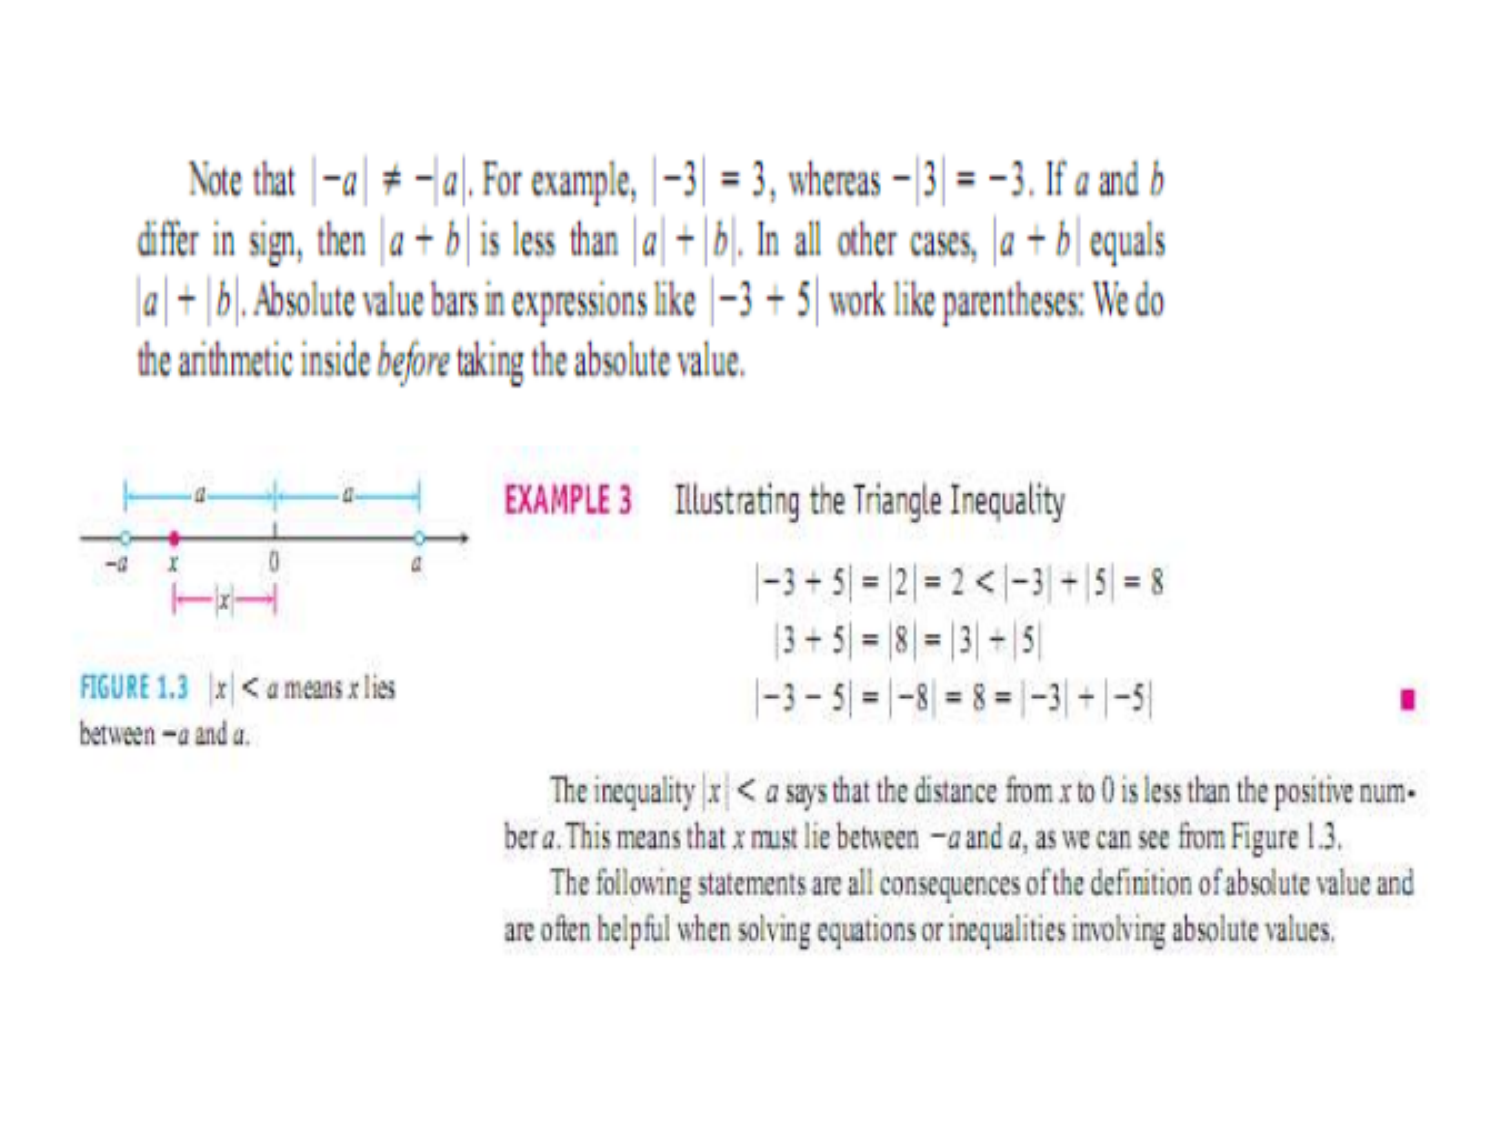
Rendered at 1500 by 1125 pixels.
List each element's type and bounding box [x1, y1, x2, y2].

picture [70, 116, 1430, 1020]
